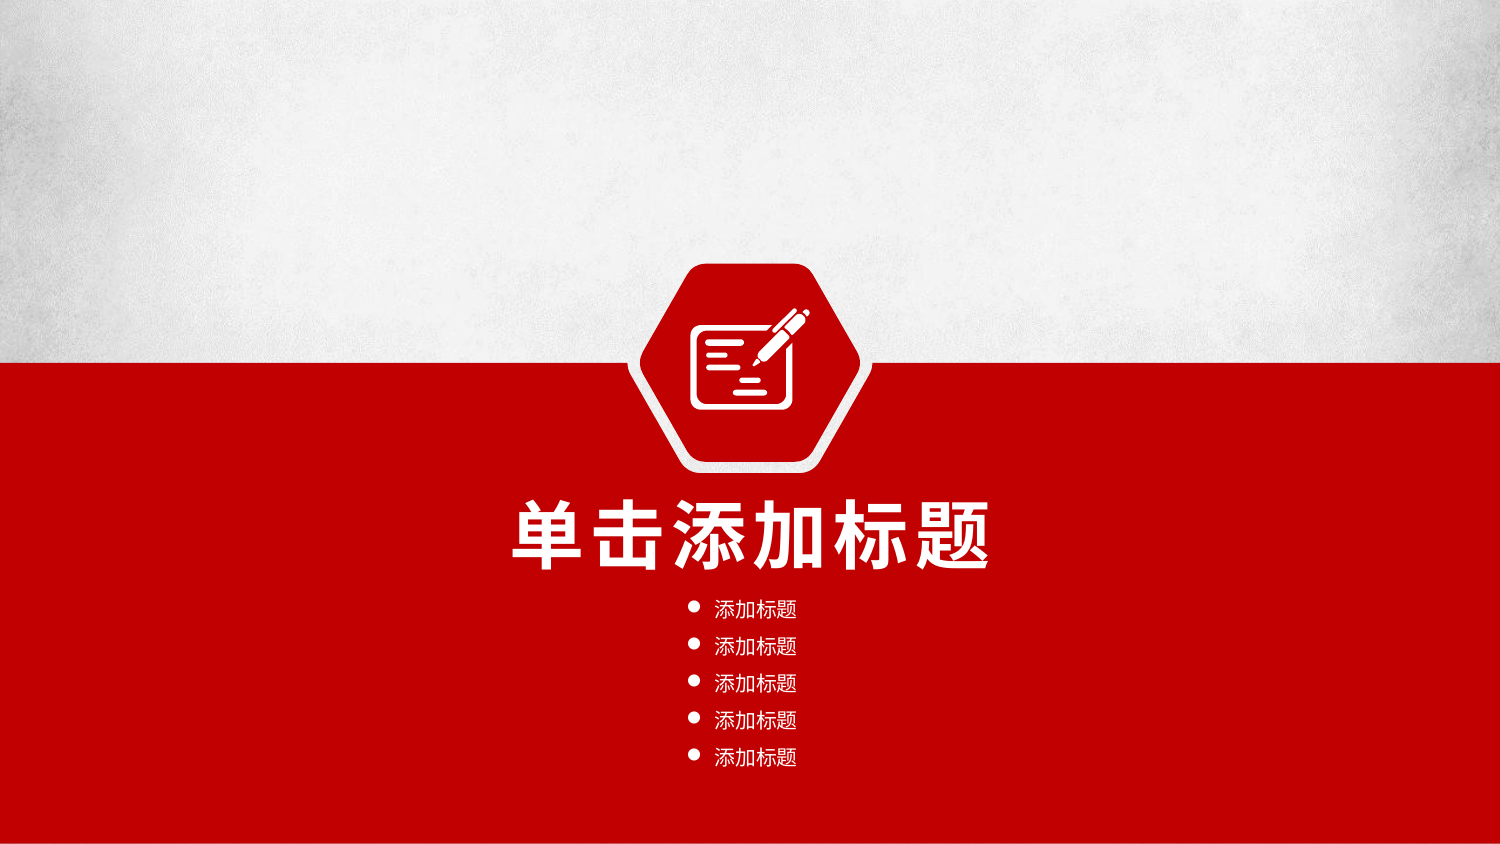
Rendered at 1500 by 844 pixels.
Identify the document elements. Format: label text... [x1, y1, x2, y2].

text_box [690, 325, 793, 410]
text_box 添加标题 [686, 597, 878, 623]
text_box [752, 308, 810, 367]
text_box 添加标题 [686, 670, 878, 696]
text_box 添加标题 [686, 744, 878, 770]
text_box [639, 263, 860, 462]
text_box 添加标题 [686, 707, 878, 733]
text_box 单击添加标题 [467, 482, 1033, 585]
text_box 添加标题 [686, 633, 878, 659]
picture [0, 0, 1500, 472]
text_box [0, 361, 1500, 844]
